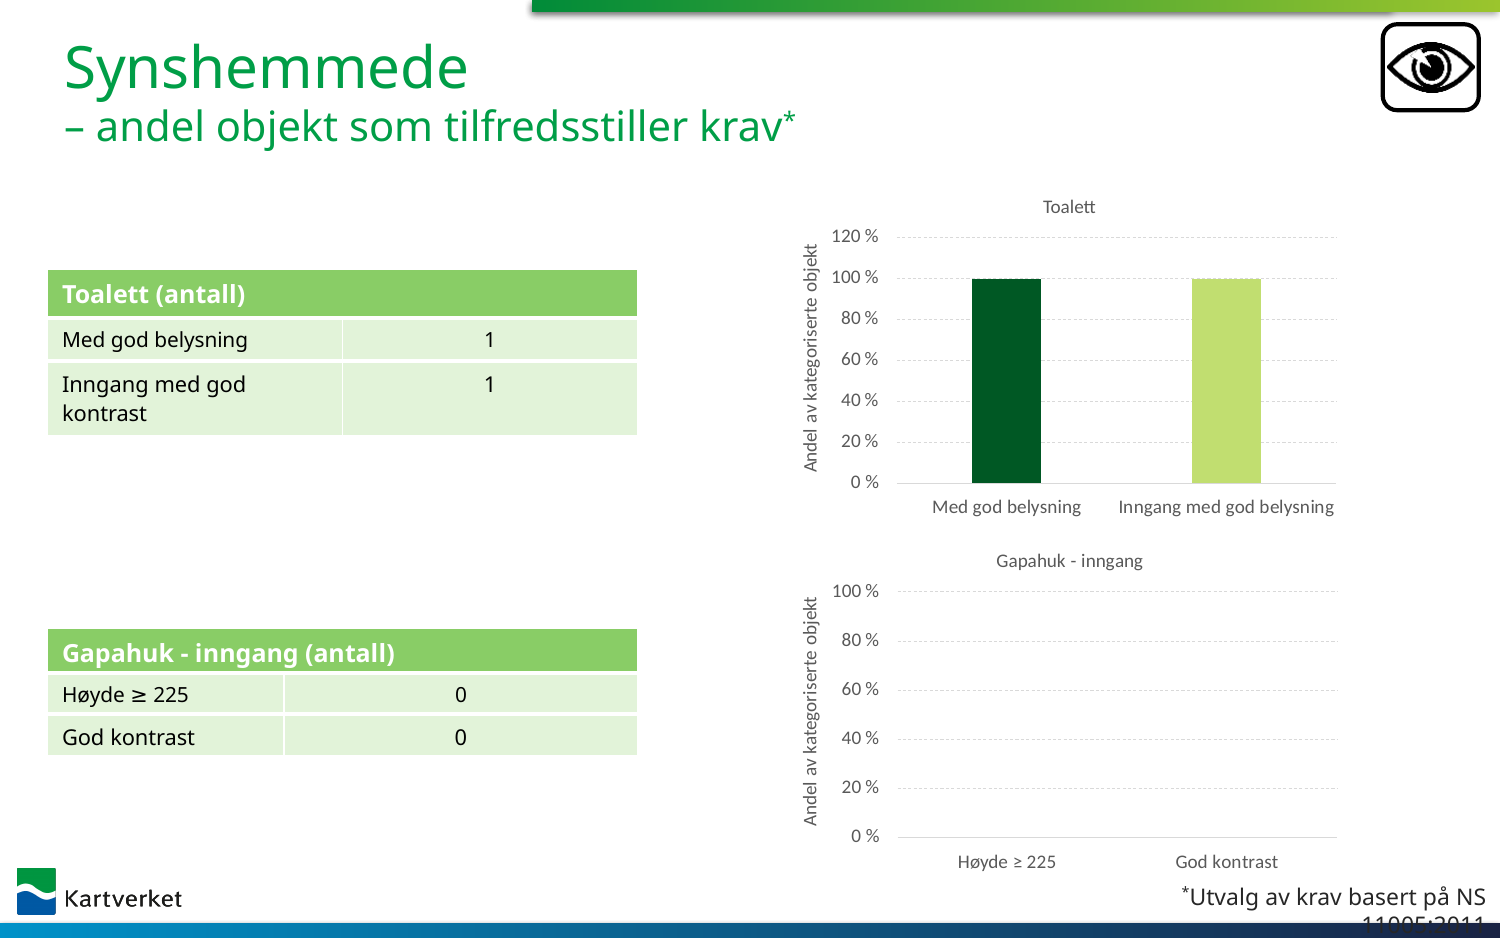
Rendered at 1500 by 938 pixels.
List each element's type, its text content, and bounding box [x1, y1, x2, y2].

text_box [1382, 24, 1480, 111]
table_cell 1 [343, 320, 637, 359]
table_cell 1 [343, 363, 637, 435]
text_box *Utvalg av krav basert på NS 11005:2011 [1068, 873, 1500, 938]
table_header Gapahuk - inngang (antall) [48, 629, 637, 671]
text_box Synshemmede – andel objekt som tilfredsstiller krav* [49, 24, 1431, 158]
table_cell Inngang med god kontrast [48, 363, 342, 435]
table_cell God kontrast [48, 716, 283, 755]
table_cell Med god belysning [48, 320, 342, 359]
table_cell 0 [285, 675, 637, 712]
table_cell Høyde ≥ 225 [48, 675, 283, 712]
table_cell 0 [285, 716, 637, 755]
table_header Toalett (antall) [48, 270, 637, 316]
picture [791, 541, 1348, 880]
picture [791, 187, 1347, 526]
